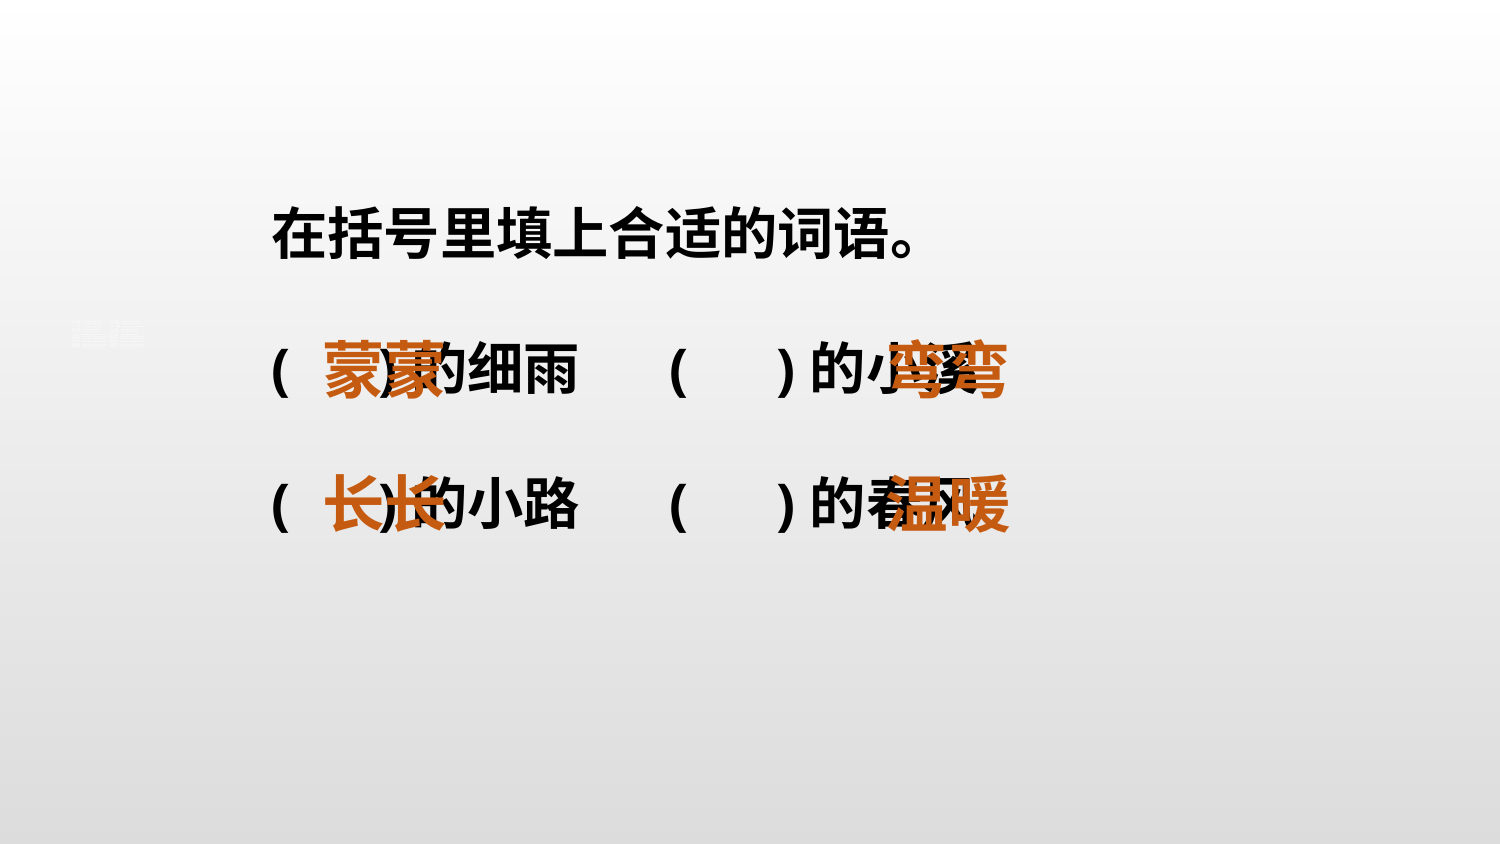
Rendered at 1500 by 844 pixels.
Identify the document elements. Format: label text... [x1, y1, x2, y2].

text_box 温暖 [874, 459, 1029, 546]
text_box 弯弯 [874, 325, 1029, 412]
text_box 蒙蒙 [310, 325, 466, 412]
text_box 在括号里填上合适的词语。 ( )的细雨 ( )的小溪 ( )的小路 ( )的春风 [259, 192, 1273, 542]
text_box 长长 [311, 459, 495, 546]
